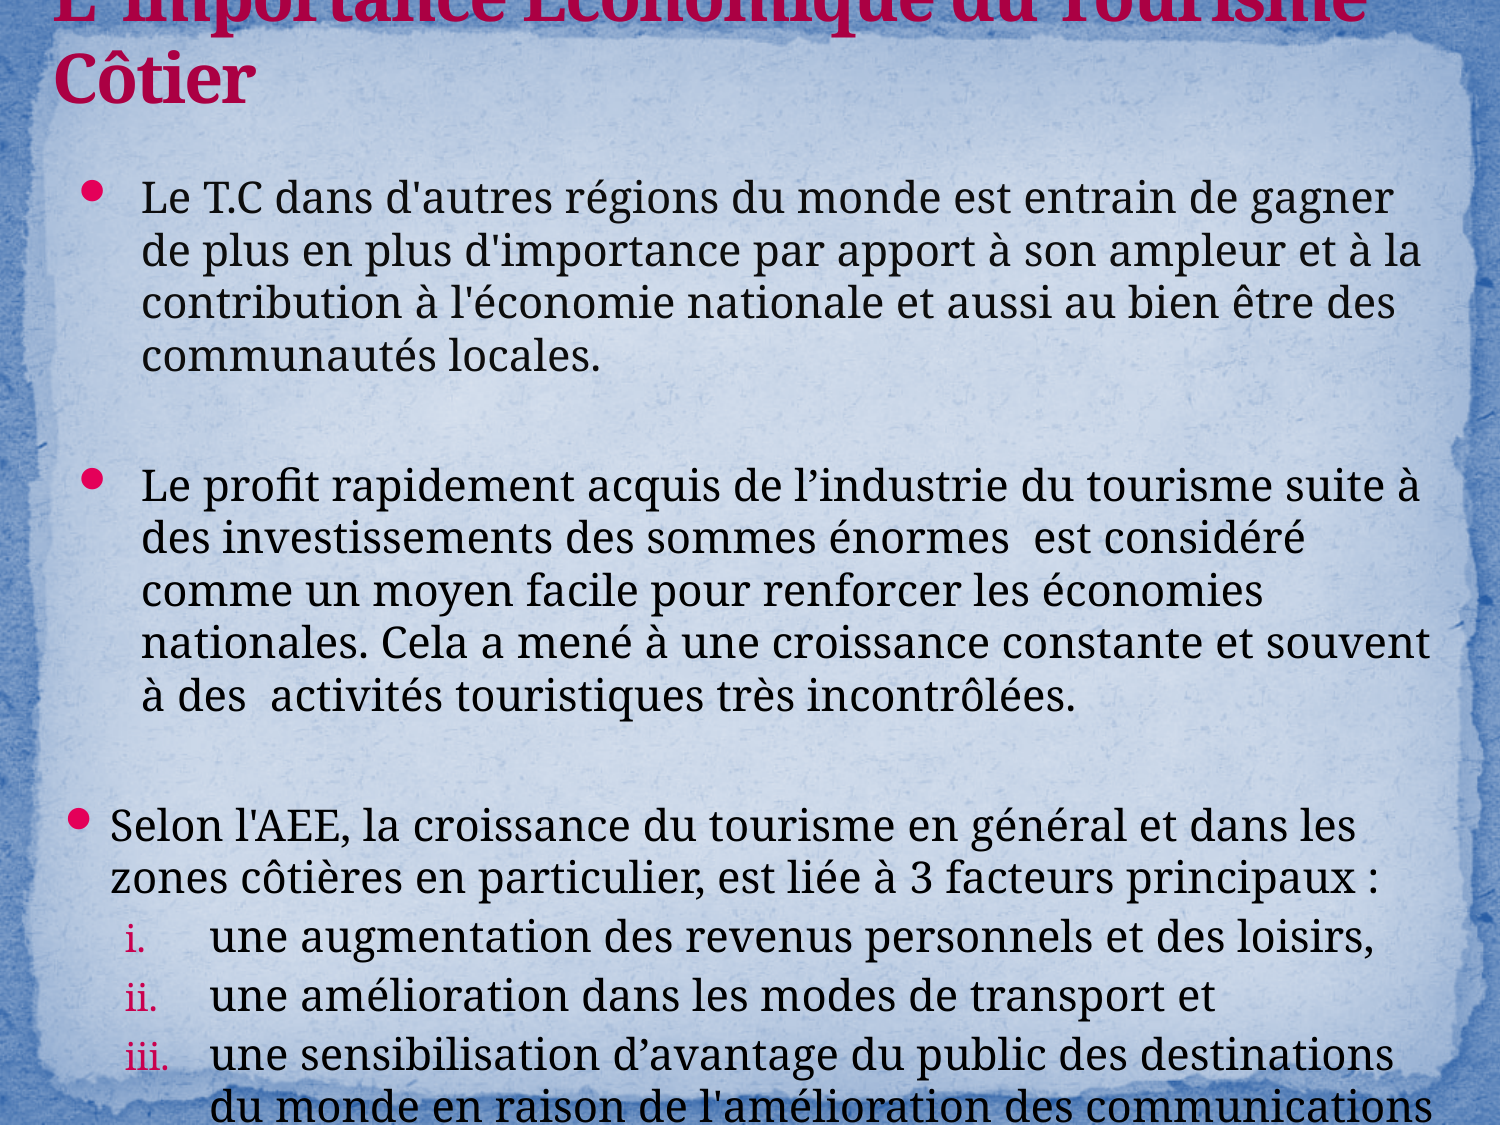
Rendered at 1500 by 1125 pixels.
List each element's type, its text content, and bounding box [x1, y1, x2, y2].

list Le T.C dans d'autres régions du monde est entrain de gagner de plus en plus d'importance par apport à son ampleur et à la contribution à l'économie nationale et aussi au bien être des communautés locales. Le profit rapidement acquis de l’industrie du tourisme suite à des investissements des sommes énormes est considéré comme un moyen facile pour renforcer les économies nationales. Cela a mené à une croissance constante et souvent à des activités touristiques très incontrôlées. Selon l'AEE, la croissance du tourisme en général et dans les zones côtières en particulier, est liée à 3 facteurs principaux : une augmentation des revenus personnels et des loisirs, une amélioration dans les modes de transport et une sensibilisation d’avantage du public des destinations du monde en raison de l'amélioration des communications [50, 162, 1463, 913]
title L’ importance Économique du Tourisme Côtier [37, 0, 1500, 125]
